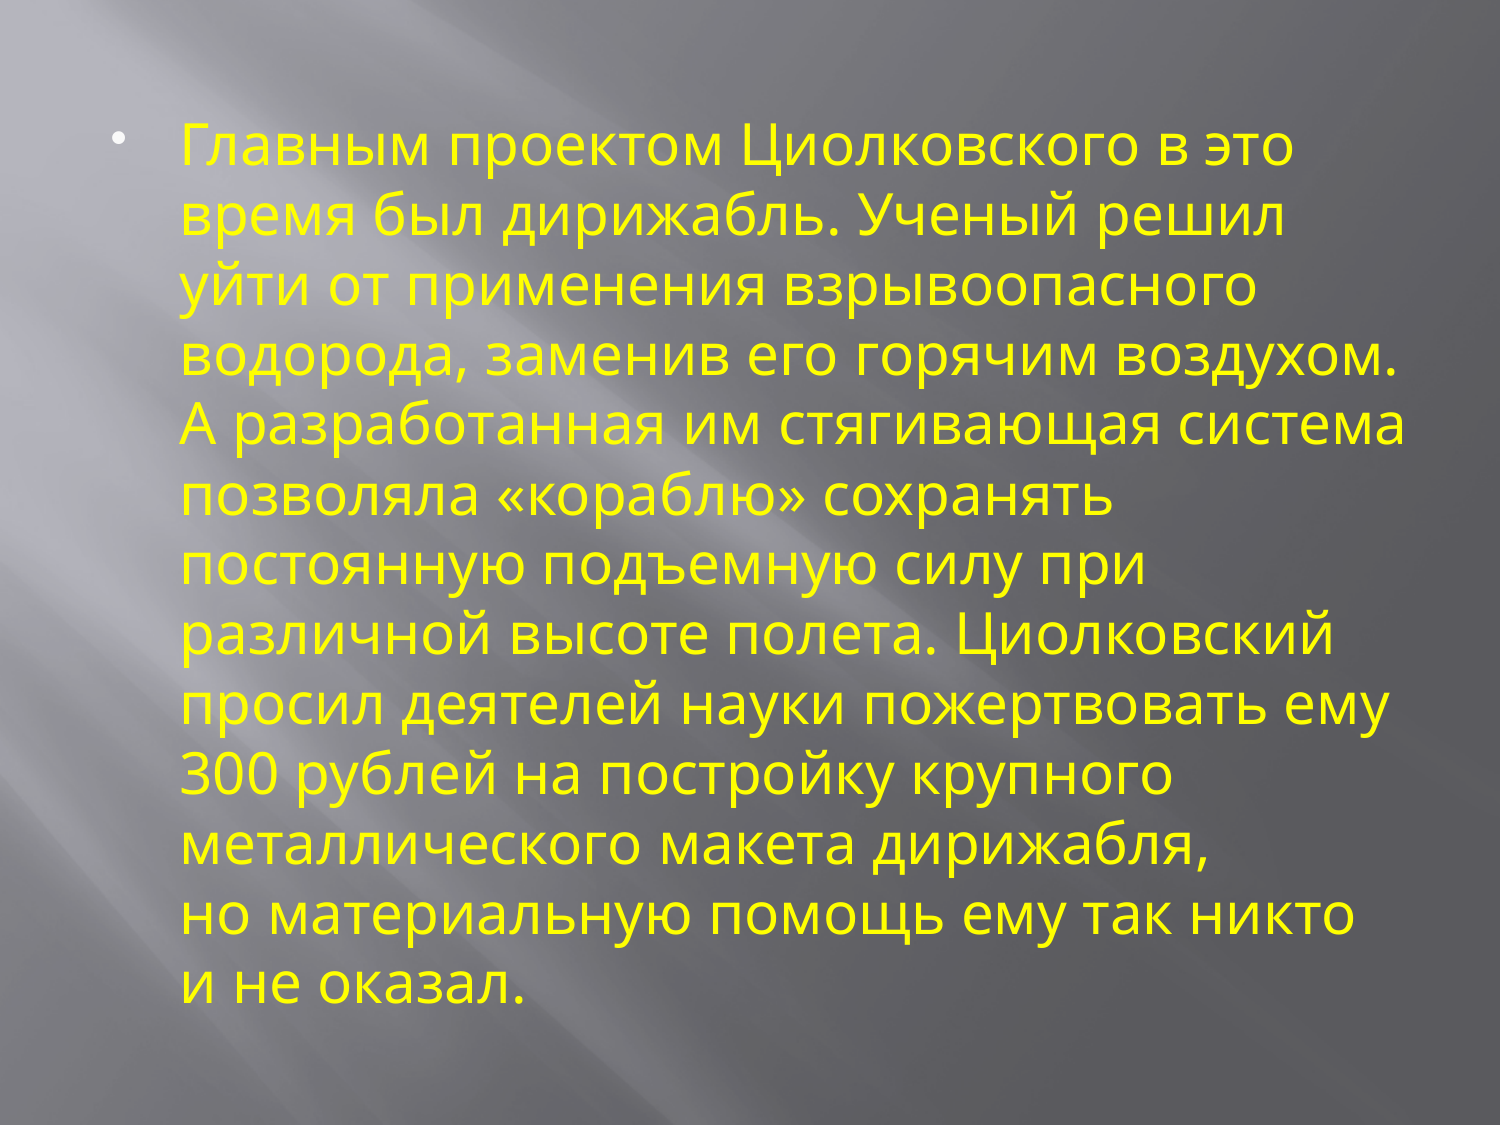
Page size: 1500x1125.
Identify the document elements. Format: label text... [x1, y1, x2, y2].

list Главным проектом Циолковского в это время был дирижабль. Ученый решил уйти от применения взрывоопасного водорода, заменив его горячим воздухом. А разработанная им стягивающая система позволяла «кораблю» сохранять постоянную подъемную силу при различной высоте полета. Циолковский просил деятелей науки пожертвовать ему 300 рублей на постройку крупного металлического макета дирижабля, но материальную помощь ему так никто и не оказал. [75, 99, 1425, 1035]
